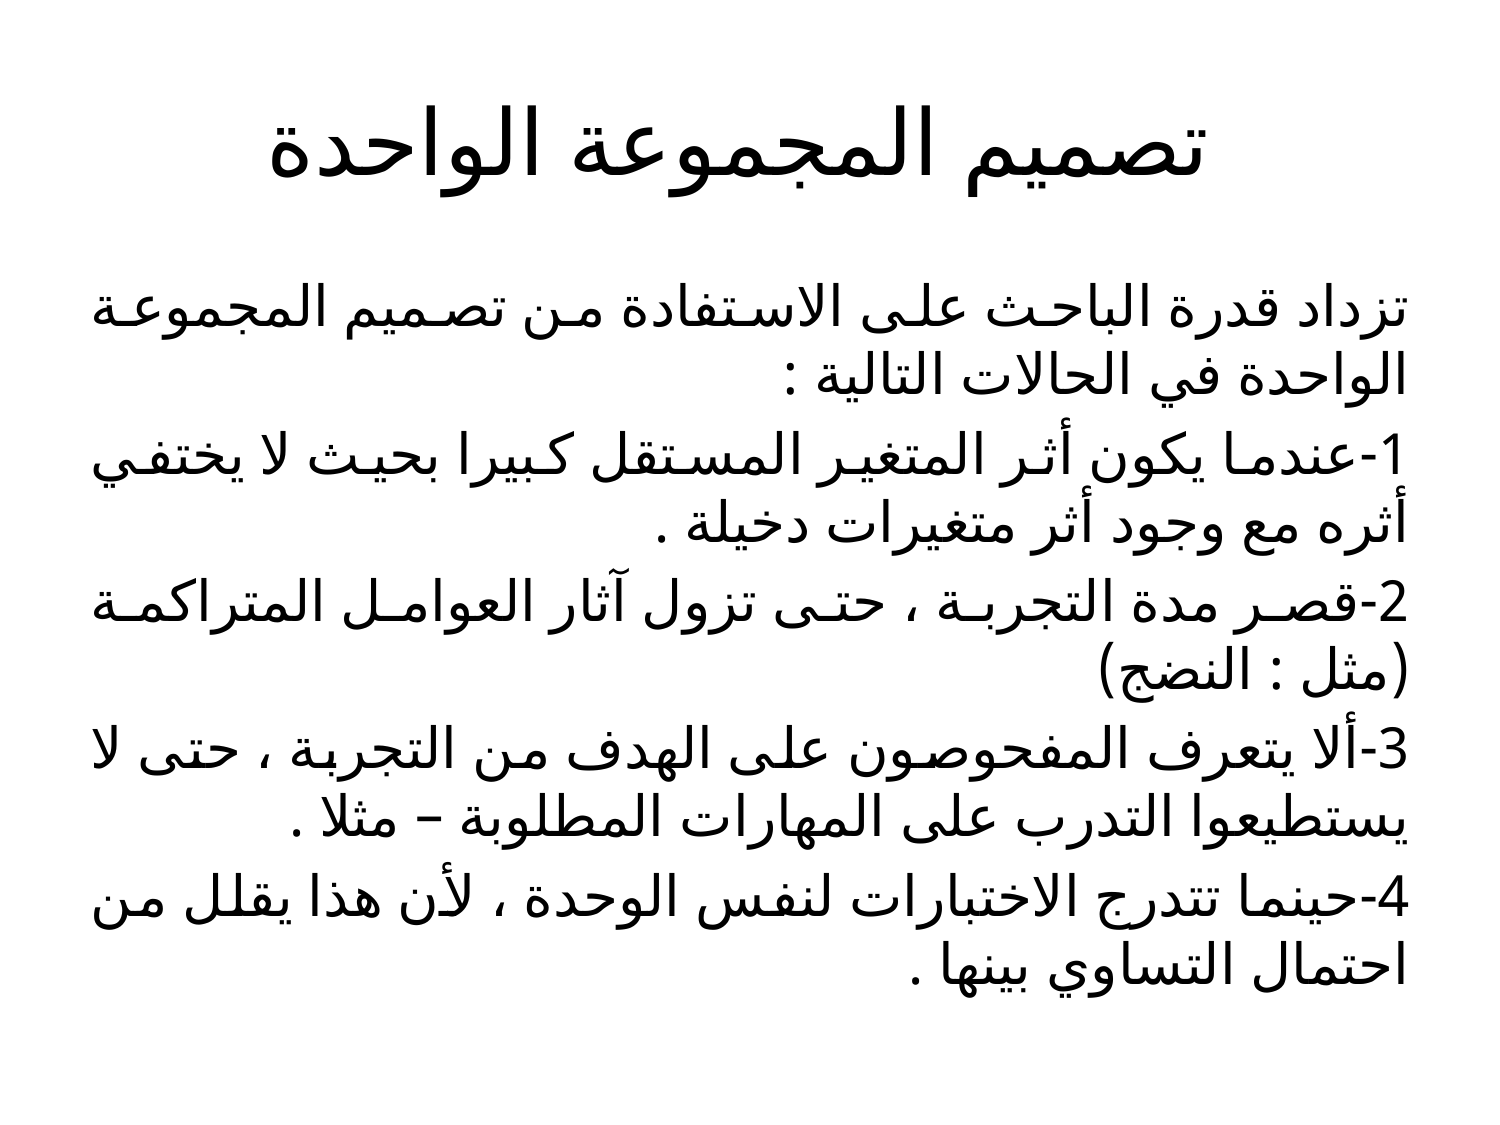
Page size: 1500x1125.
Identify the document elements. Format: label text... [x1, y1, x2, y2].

list تزداد قدرة الباحث على الاستفادة من تصميم المجموعة الواحدة في الحالات التالية : 1-عندما يكون أثر المتغير المستقل كبيرا بحيث لا يختفي أثره مع وجود أثر متغيرات دخيلة . 2-قصر مدة التجربة ، حتى تزول آثار العوامل المتراكمة (مثل : النضج) 3-ألا يتعرف المفحوصون على الهدف من التجربة ، حتى لا يستطيعوا التدرب على المهارات المطلوبة – مثلا . 4-حينما تتدرج الاختبارات لنفس الوحدة ، لأن هذا يقلل من احتمال التساوي بينها . [75, 262, 1425, 1005]
title تصميم المجموعة الواحدة [75, 45, 1425, 233]
